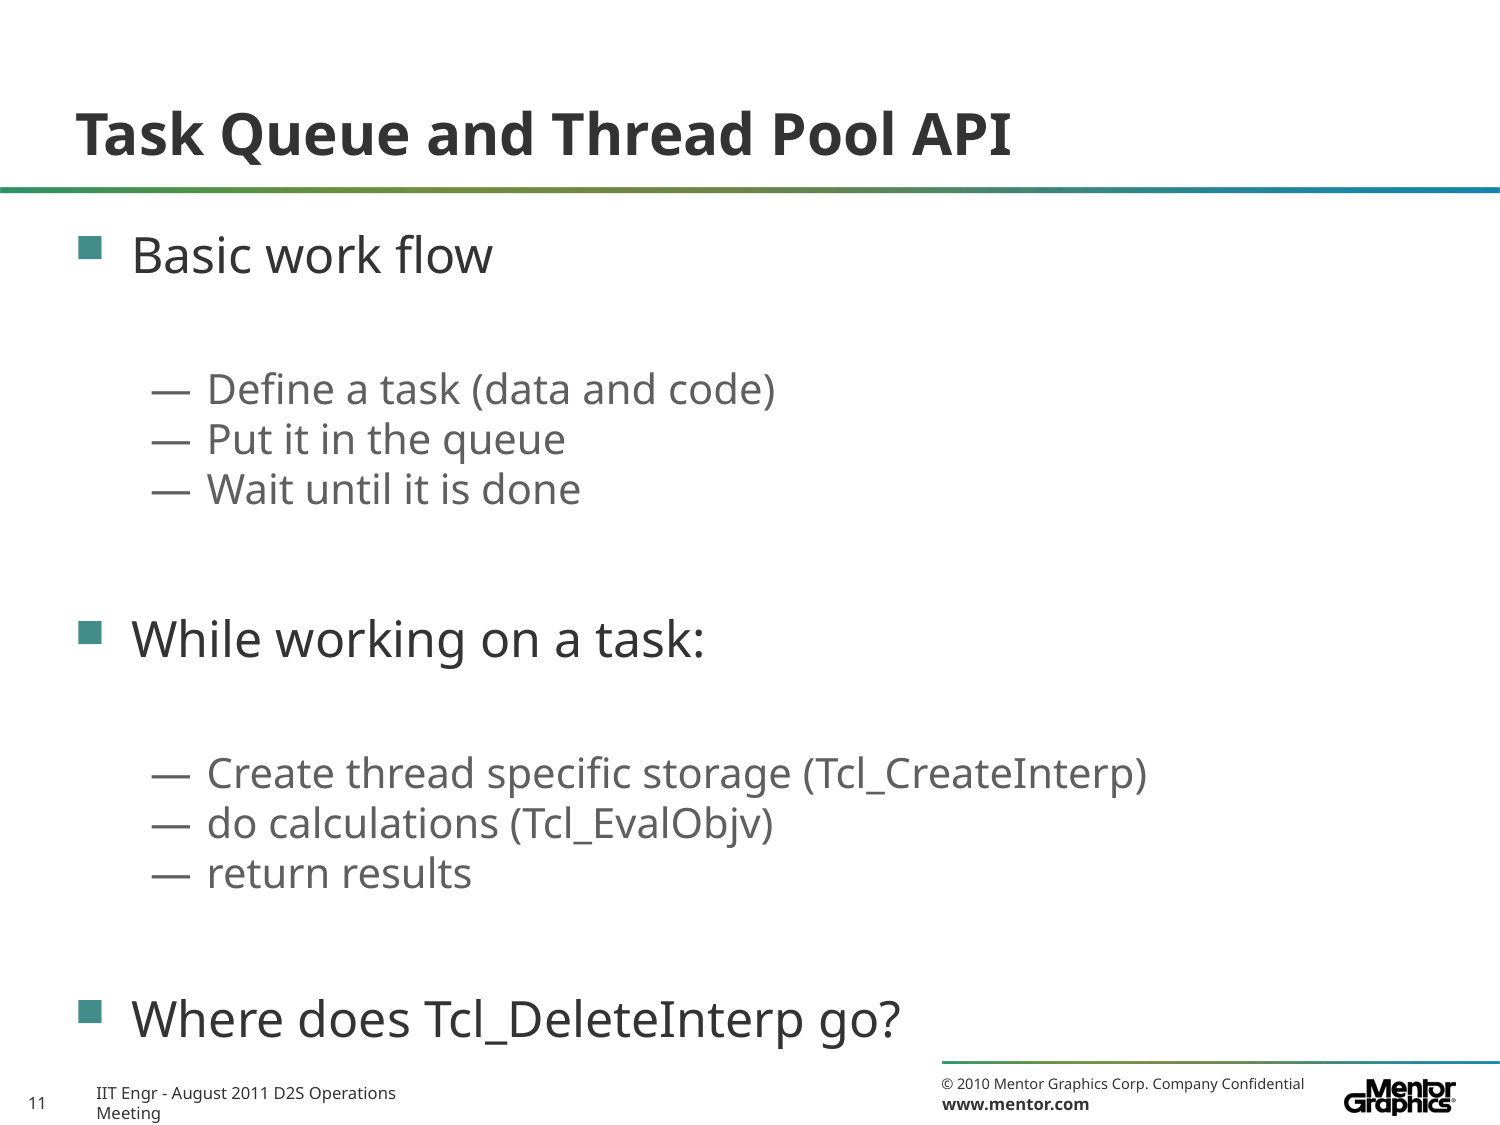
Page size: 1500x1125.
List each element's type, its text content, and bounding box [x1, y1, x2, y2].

footer IIT Engr - August 2011 D2S Operations Meeting [80, 1074, 469, 1111]
list Basic work flow Define a task (data and code) Put it in the queue Wait until it is done While working on a task: Create thread specific storage (Tcl_CreateInterp) do calculations (Tcl_EvalObjv) return results Where does Tcl_DeleteInterp go? [0, 215, 1500, 1048]
picture [0, 1048, 1500, 1125]
picture [0, 176, 1500, 215]
title Task Queue and Thread Pool API [0, 0, 1500, 176]
